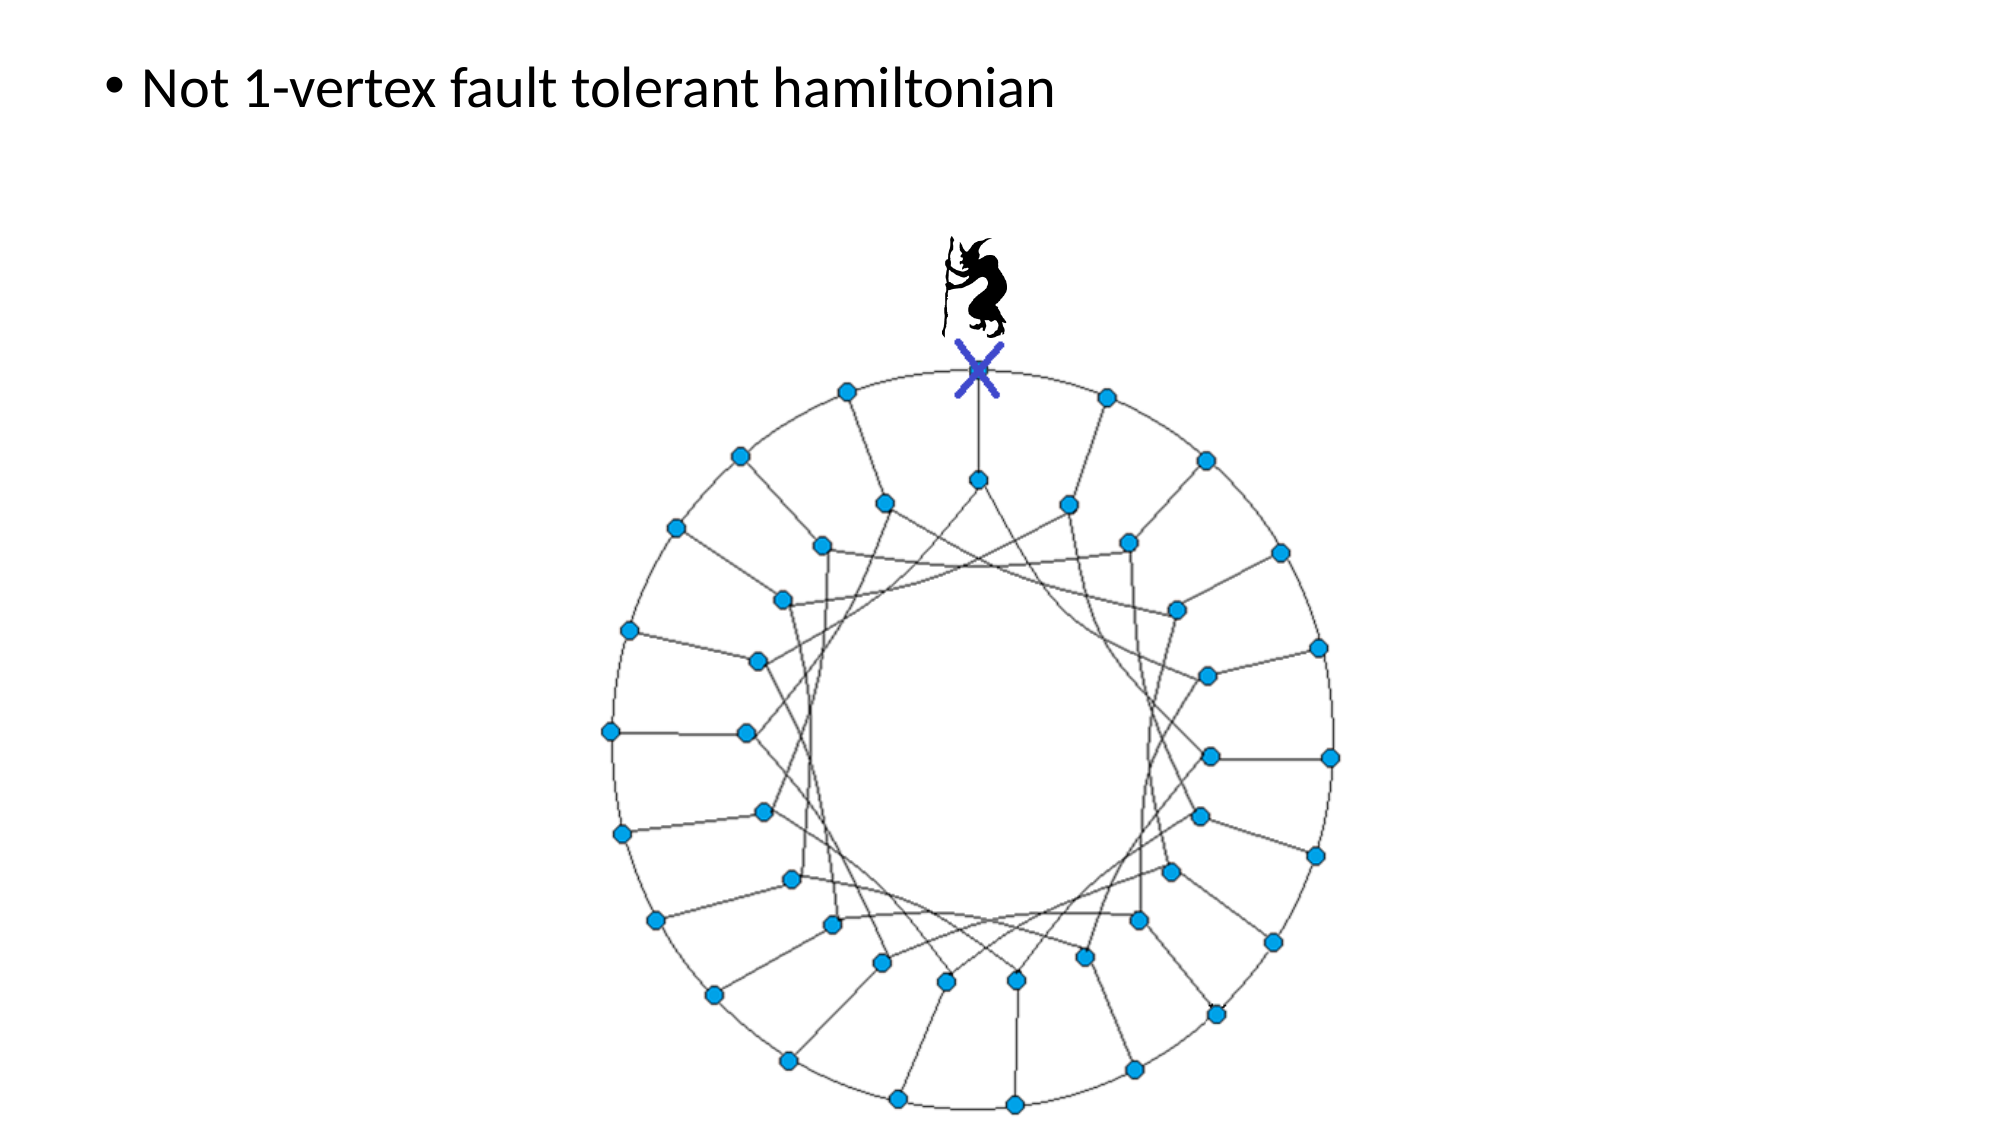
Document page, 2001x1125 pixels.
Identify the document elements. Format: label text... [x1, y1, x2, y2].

list Not 1-vertex fault tolerant hamiltonian [89, 49, 1815, 764]
picture [599, 236, 1349, 1125]
